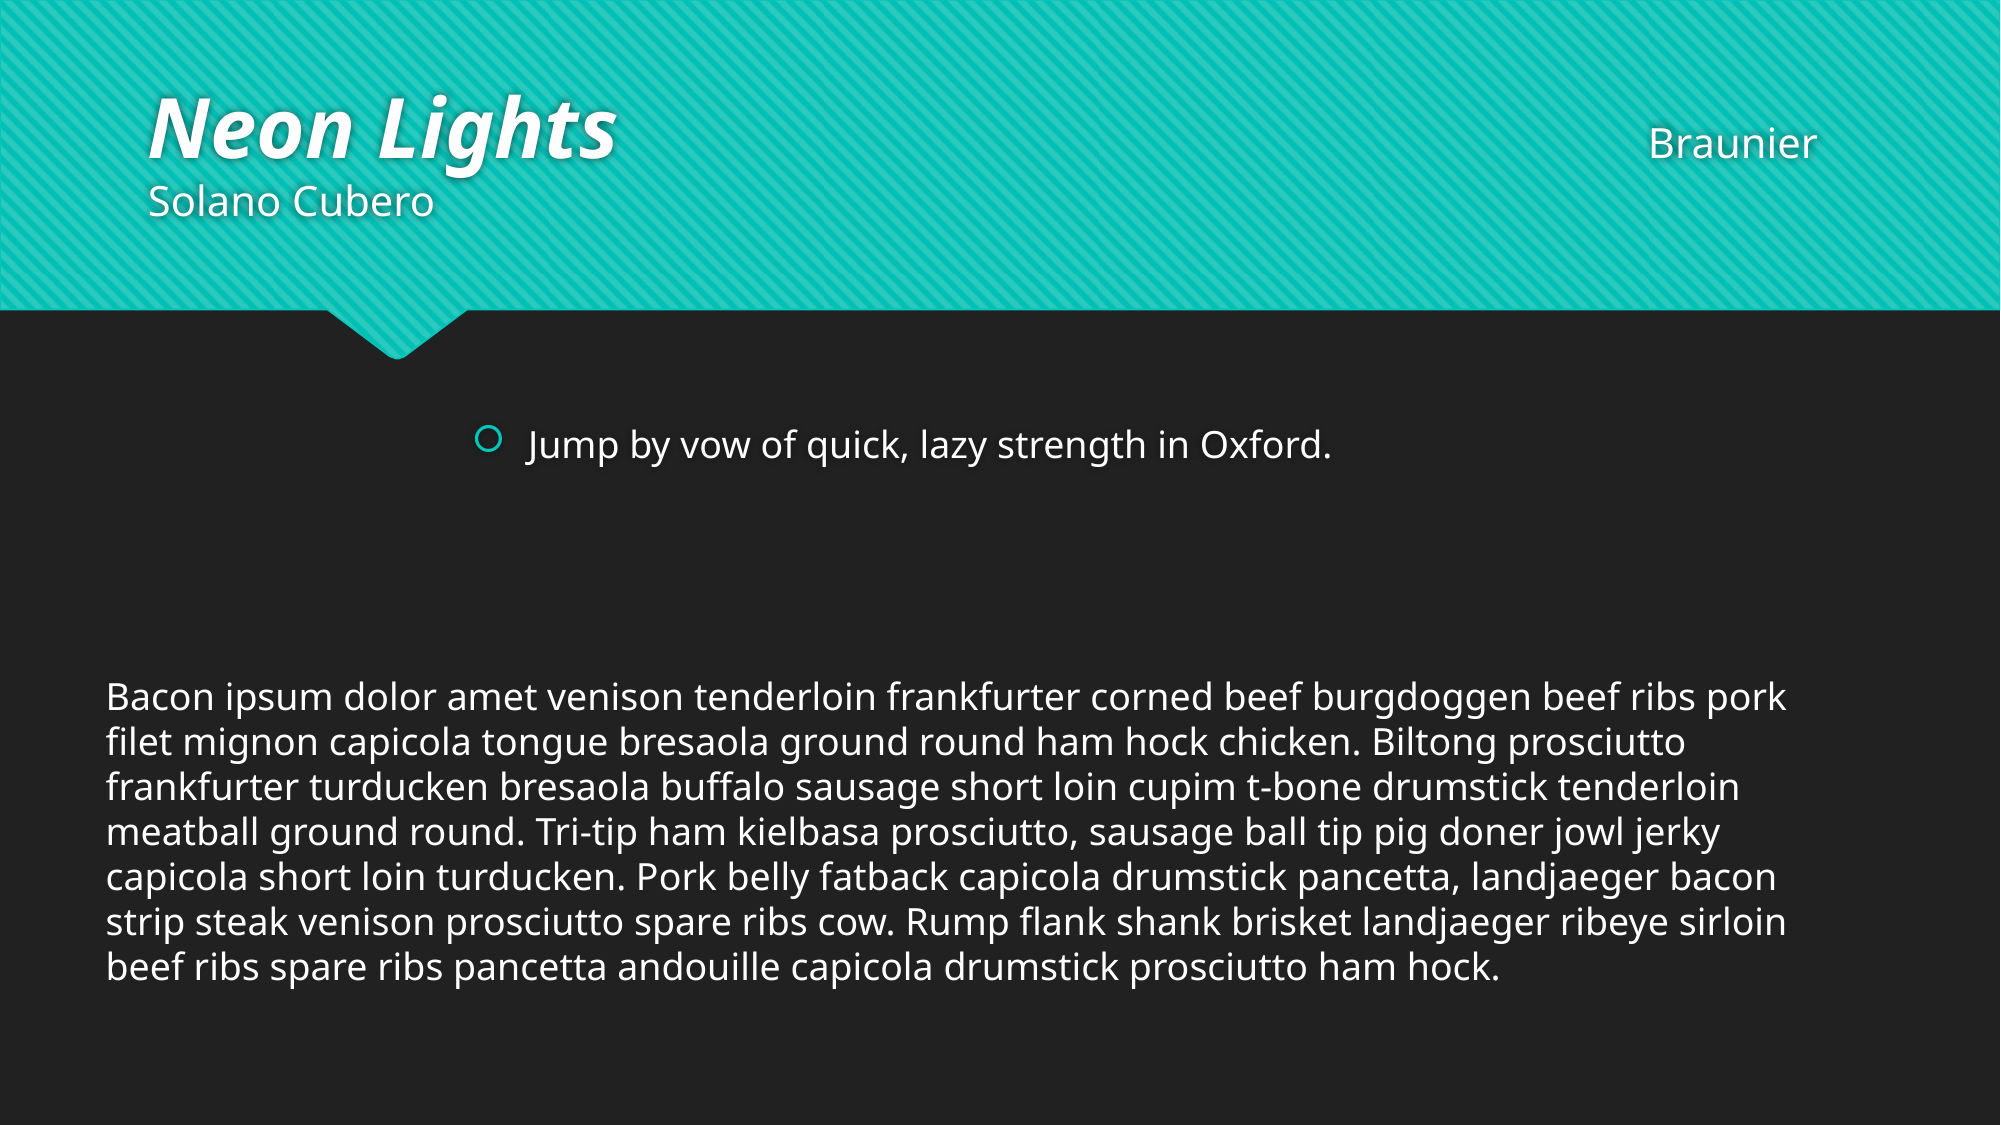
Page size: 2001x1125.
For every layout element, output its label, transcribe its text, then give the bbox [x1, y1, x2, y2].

list Jump by vow of quick, lazy strength in Oxford. [456, 386, 1544, 502]
title Neon Lights Braunier Solano Cubero [132, 73, 1868, 233]
text_box Bacon ipsum dolor amet venison tenderloin frankfurter corned beef burgdoggen beef ribs pork filet mignon capicola tongue bresaola ground round ham hock chicken. Biltong prosciutto frankfurter turducken bresaola buffalo sausage short loin cupim t-bone drumstick tenderloin meatball ground round. Tri-tip ham kielbasa prosciutto, sausage ball tip pig doner jowl jerky capicola short loin turducken. Pork belly fatback capicola drumstick pancetta, landjaeger bacon strip steak venison prosciutto spare ribs cow. Rump flank shank brisket landjaeger ribeye sirloin beef ribs spare ribs pancetta andouille capicola drumstick prosciutto ham hock. [90, 666, 1868, 996]
